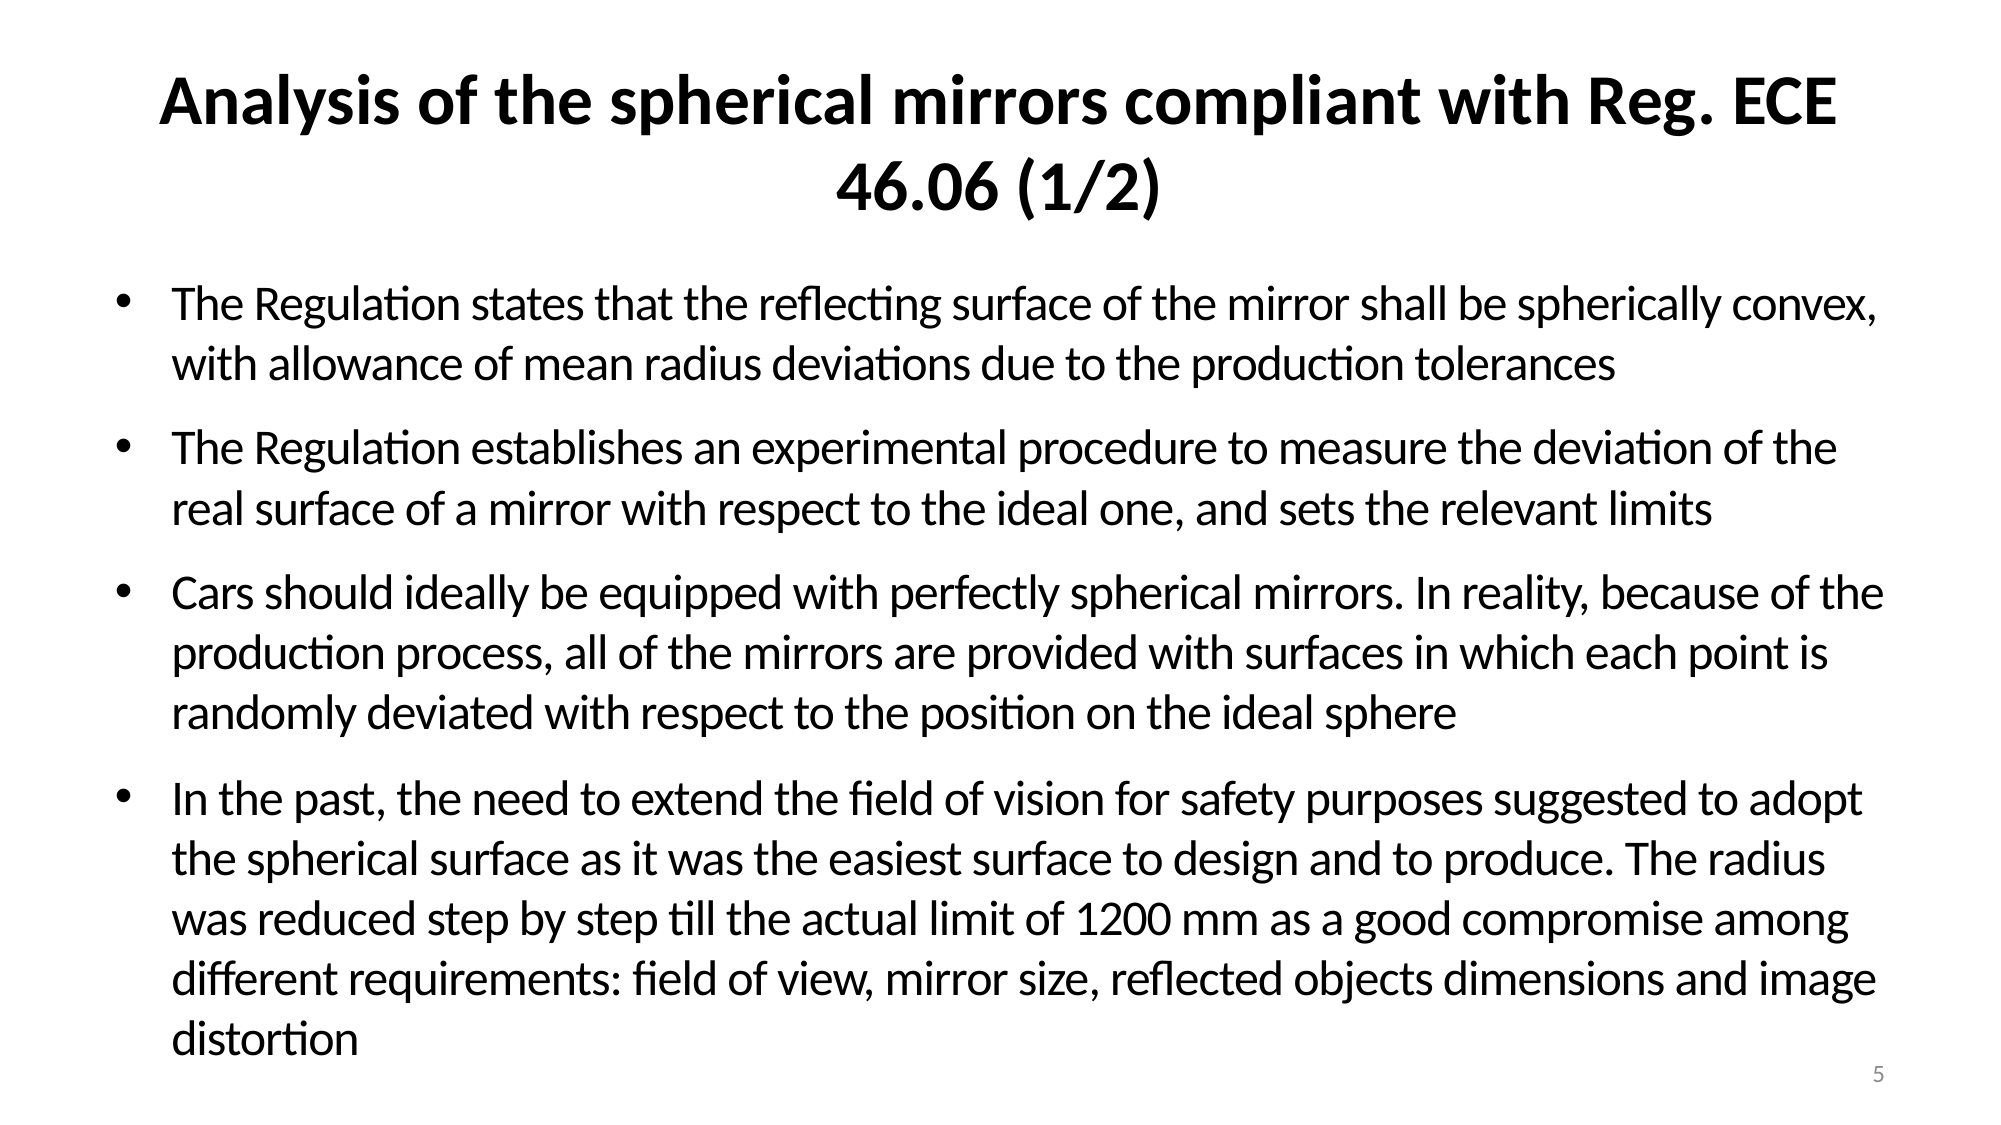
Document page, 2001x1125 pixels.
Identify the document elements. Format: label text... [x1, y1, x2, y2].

slide_number 5 [1433, 1042, 1900, 1103]
title Analysis of the spherical mirrors compliant with Reg. ECE 46.06 (1/2) [99, 45, 1900, 233]
list The Regulation states that the reflecting surface of the mirror shall be spherically convex, with allowance of mean radius deviations due to the production tolerances The Regulation establishes an experimental procedure to measure the deviation of the real surface of a mirror with respect to the ideal one, and sets the relevant limits Cars should ideally be equipped with perfectly spherical mirrors. In reality, because of the production process, all of the mirrors are provided with surfaces in which each point is randomly deviated with respect to the position on the ideal sphere In the past, the need to extend the field of vision for safety purposes suggested to adopt the spherical surface as it was the easiest surface to design and to produce. The radius was reduced step by step till the actual limit of 1200 mm as a good compromise among different requirements: field of view, mirror size, reflected objects dimensions and image distortion [99, 262, 1900, 1080]
